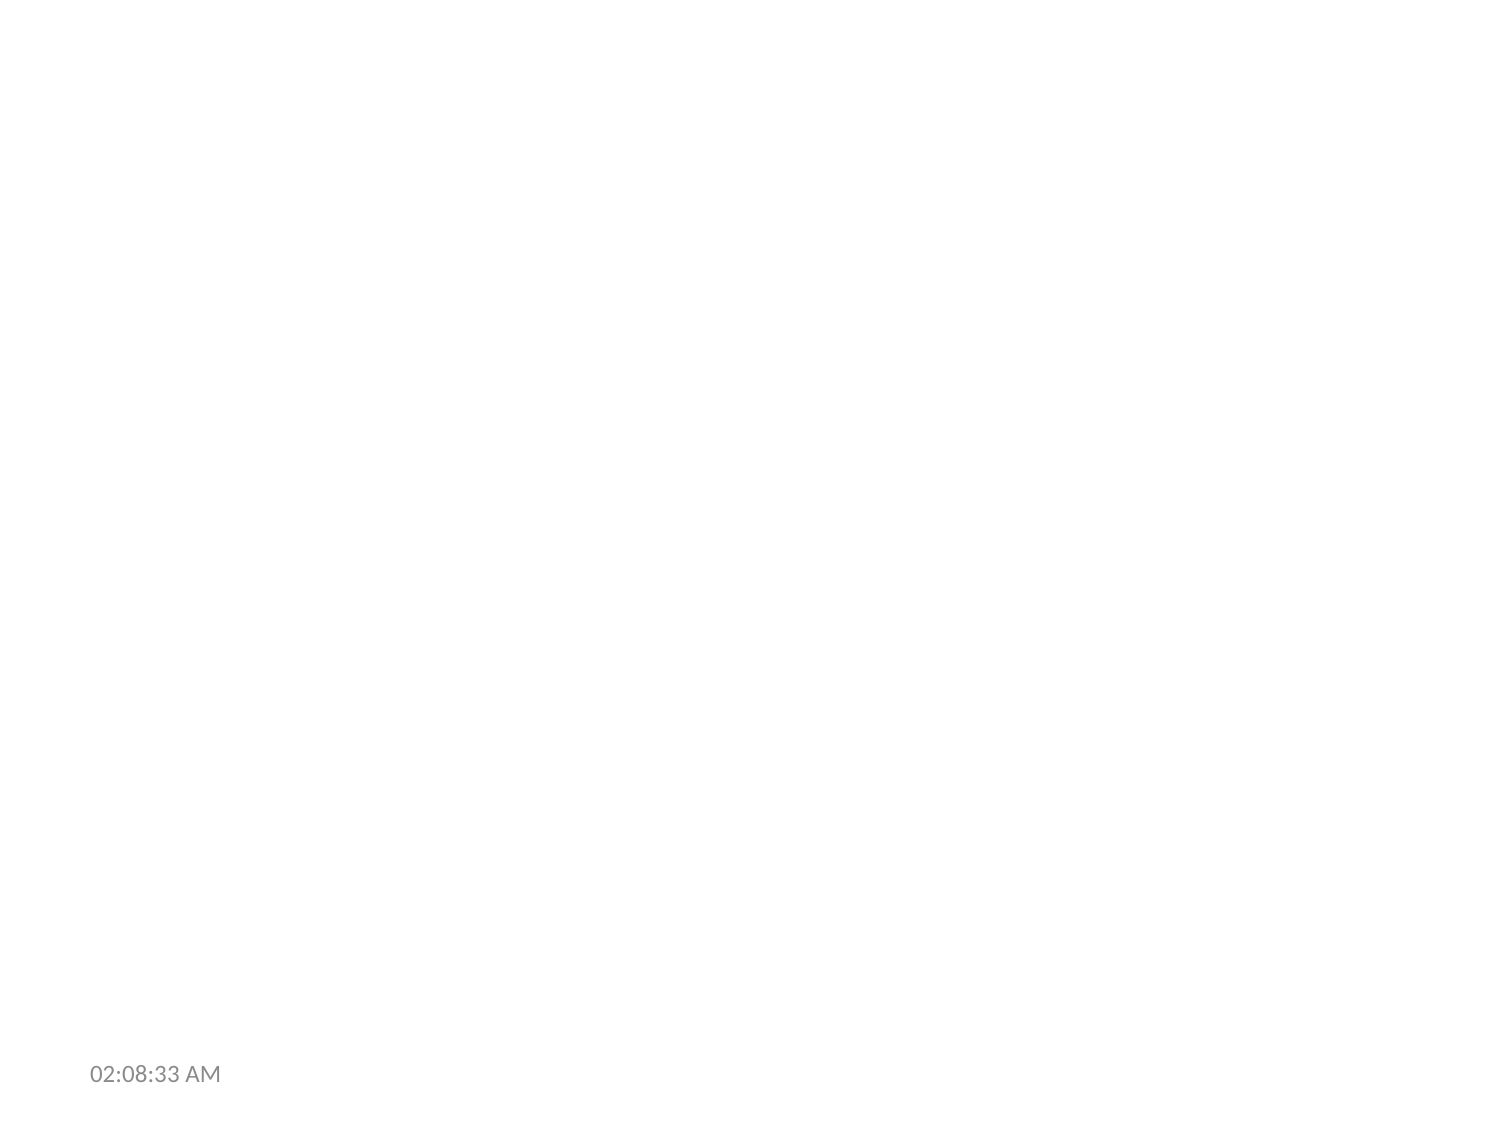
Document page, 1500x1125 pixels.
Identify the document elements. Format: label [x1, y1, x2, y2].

slide_number [75, 1042, 425, 1103]
